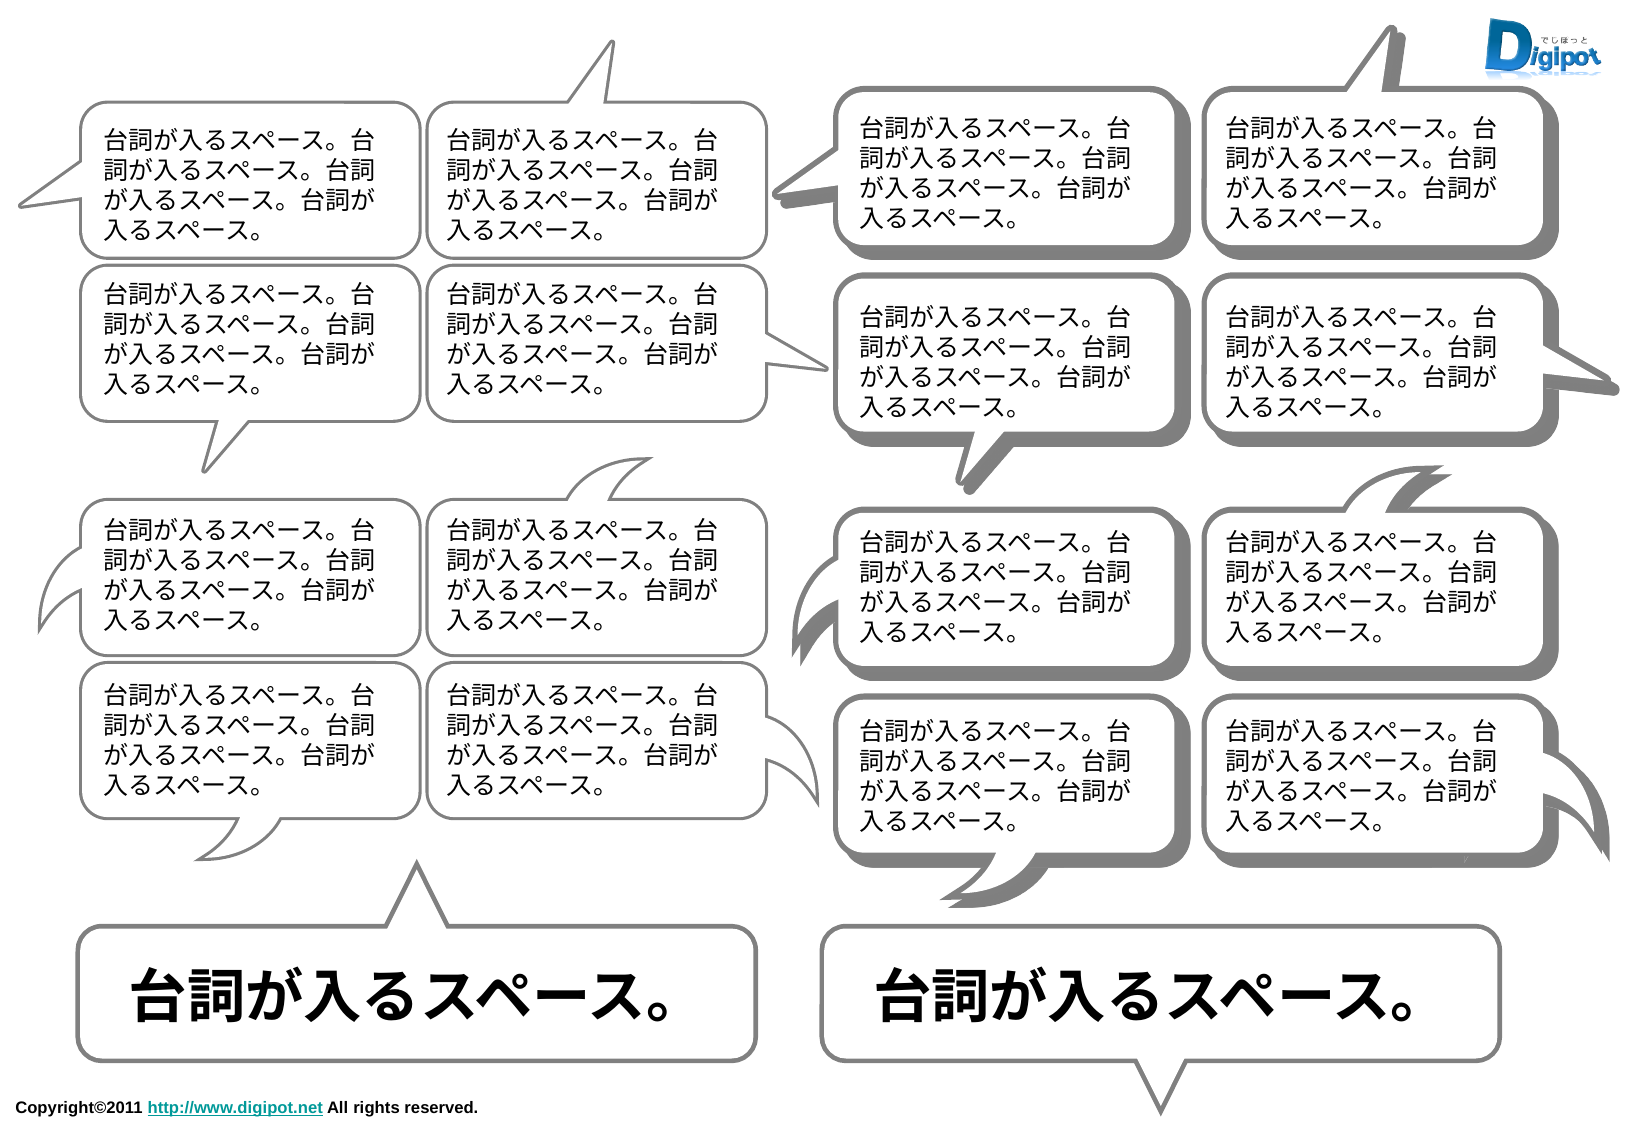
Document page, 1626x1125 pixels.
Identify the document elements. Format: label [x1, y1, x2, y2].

text_box [838, 699, 1176, 894]
picture [1485, 18, 1602, 82]
text_box [838, 278, 1176, 483]
text_box [80, 869, 754, 1059]
text_box [797, 512, 1176, 666]
text_box [824, 928, 1498, 1106]
text_box [1206, 472, 1545, 666]
text_box [1206, 30, 1545, 246]
text_box [1206, 699, 1596, 853]
text_box [777, 92, 1176, 246]
text_box [1206, 278, 1605, 432]
text_box [20, 42, 826, 858]
